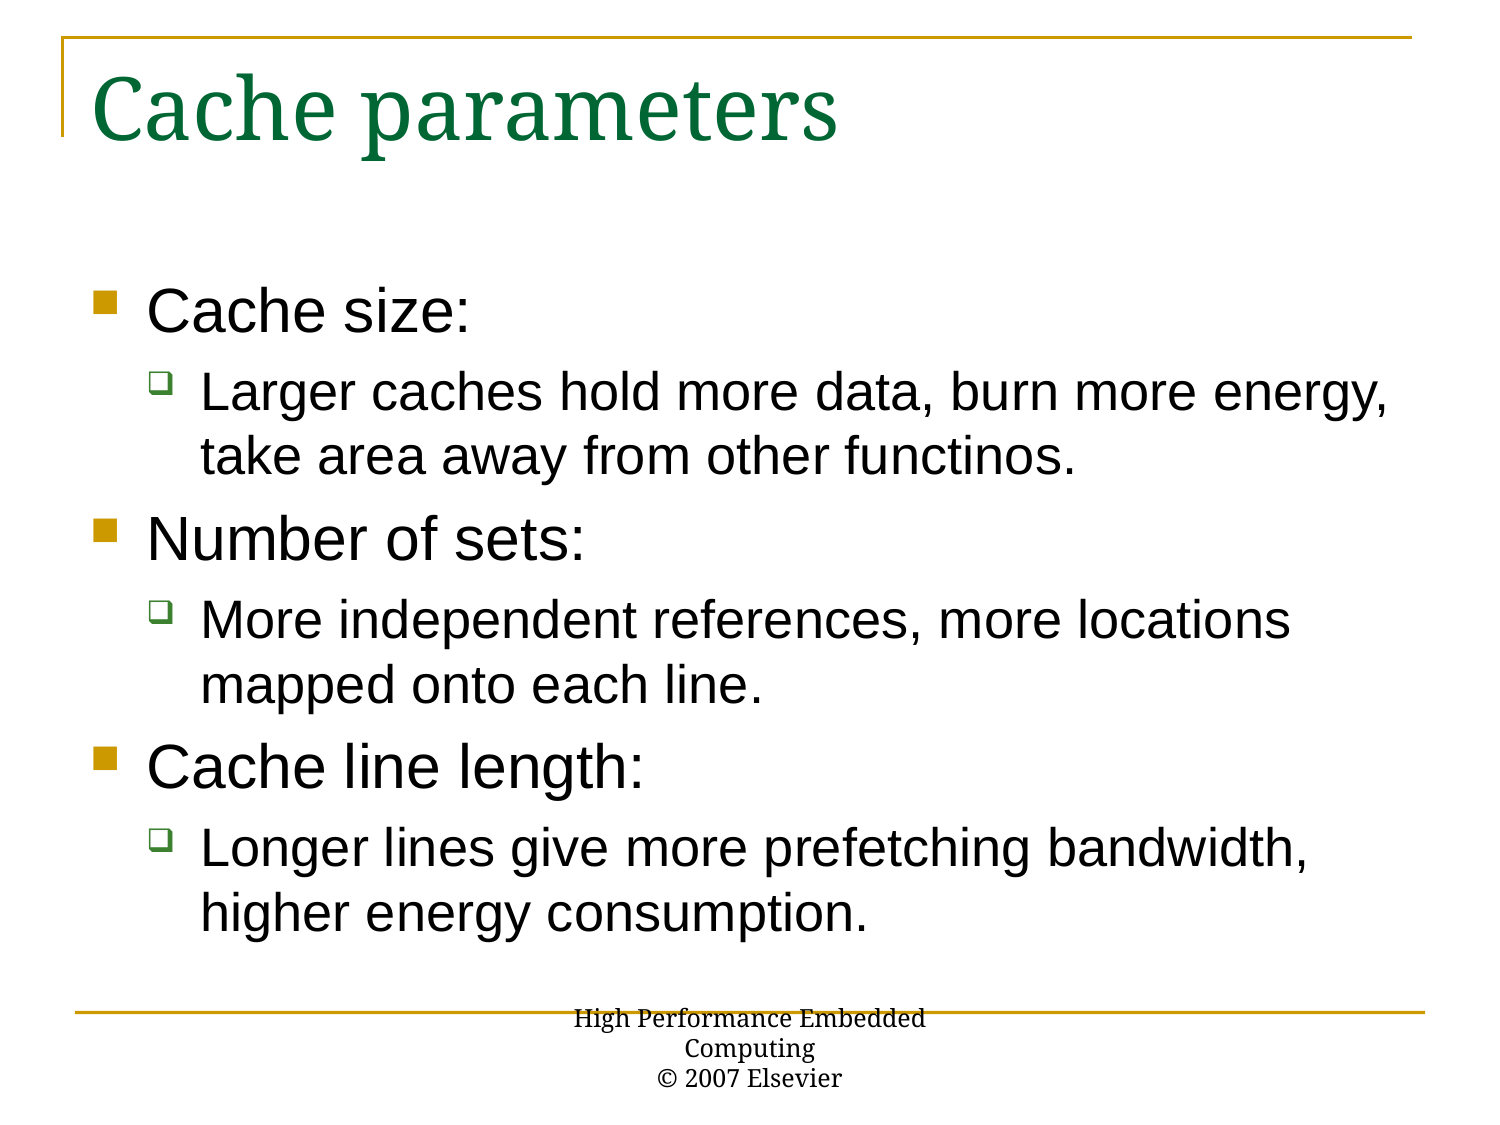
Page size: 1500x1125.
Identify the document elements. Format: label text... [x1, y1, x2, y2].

footer High Performance Embedded Computing © 2007 Elsevier [512, 1025, 988, 1100]
list Cache size: Larger caches hold more data, burn more energy, take area away from other functinos. Number of sets: More independent references, more locations mapped onto each line. Cache line length: Longer lines give more prefetching bandwidth, higher energy consumption. [75, 262, 1425, 1006]
title Cache parameters [75, 45, 1425, 233]
